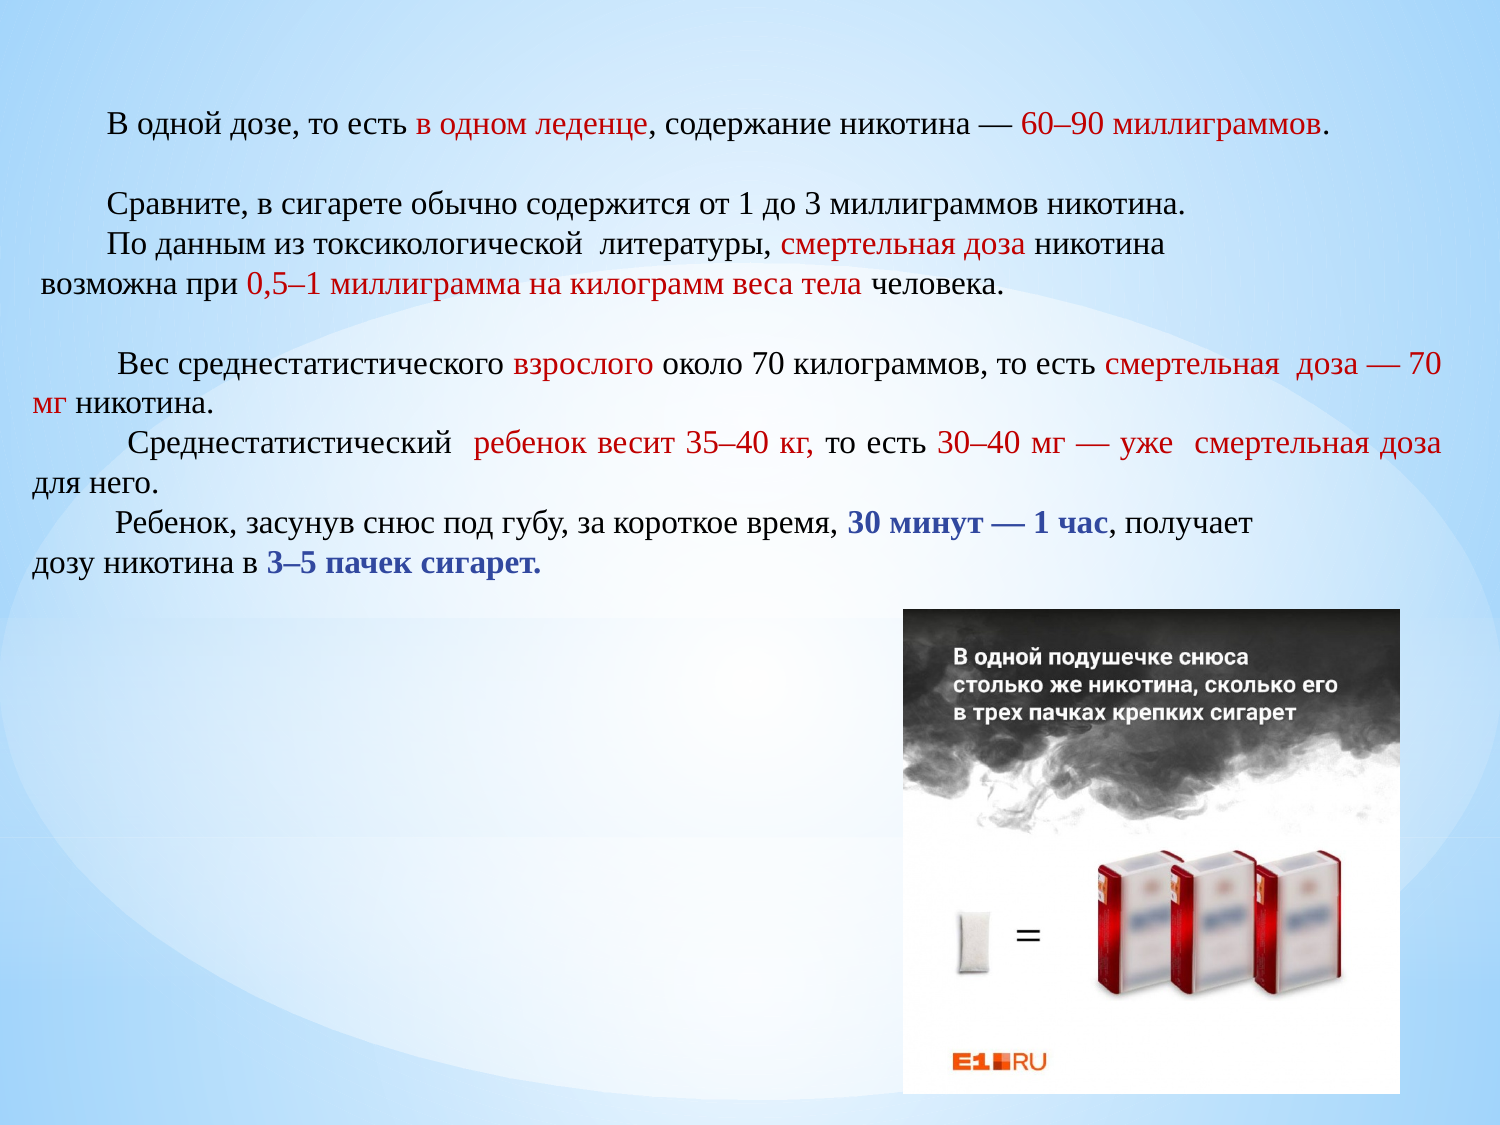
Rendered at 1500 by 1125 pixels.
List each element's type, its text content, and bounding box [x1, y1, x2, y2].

text_box В одной дозе, то есть в одном леденце, содержание никотина — 60–90 миллиграммов. Сравните, в сигарете обычно содержится от 1 до 3 миллиграммов никотина. По данным из токсикологической литературы, смертельная доза никотина возможна при 0,5–1 миллиграмма на килограмм веса тела человека. Вес среднестатистического взрослого около 70 килограммов, то есть смертельная доза — 70 мг никотина. Среднестатистический ребенок весит 35–40 кг, то есть 30–40 мг — уже смертельная доза для него. Ребенок, засунув снюс под губу, за короткое время, 30 минут — 1 час, получает дозу никотина в 3–5 пачек сигарет. [17, 93, 1458, 633]
picture [903, 609, 1400, 1095]
